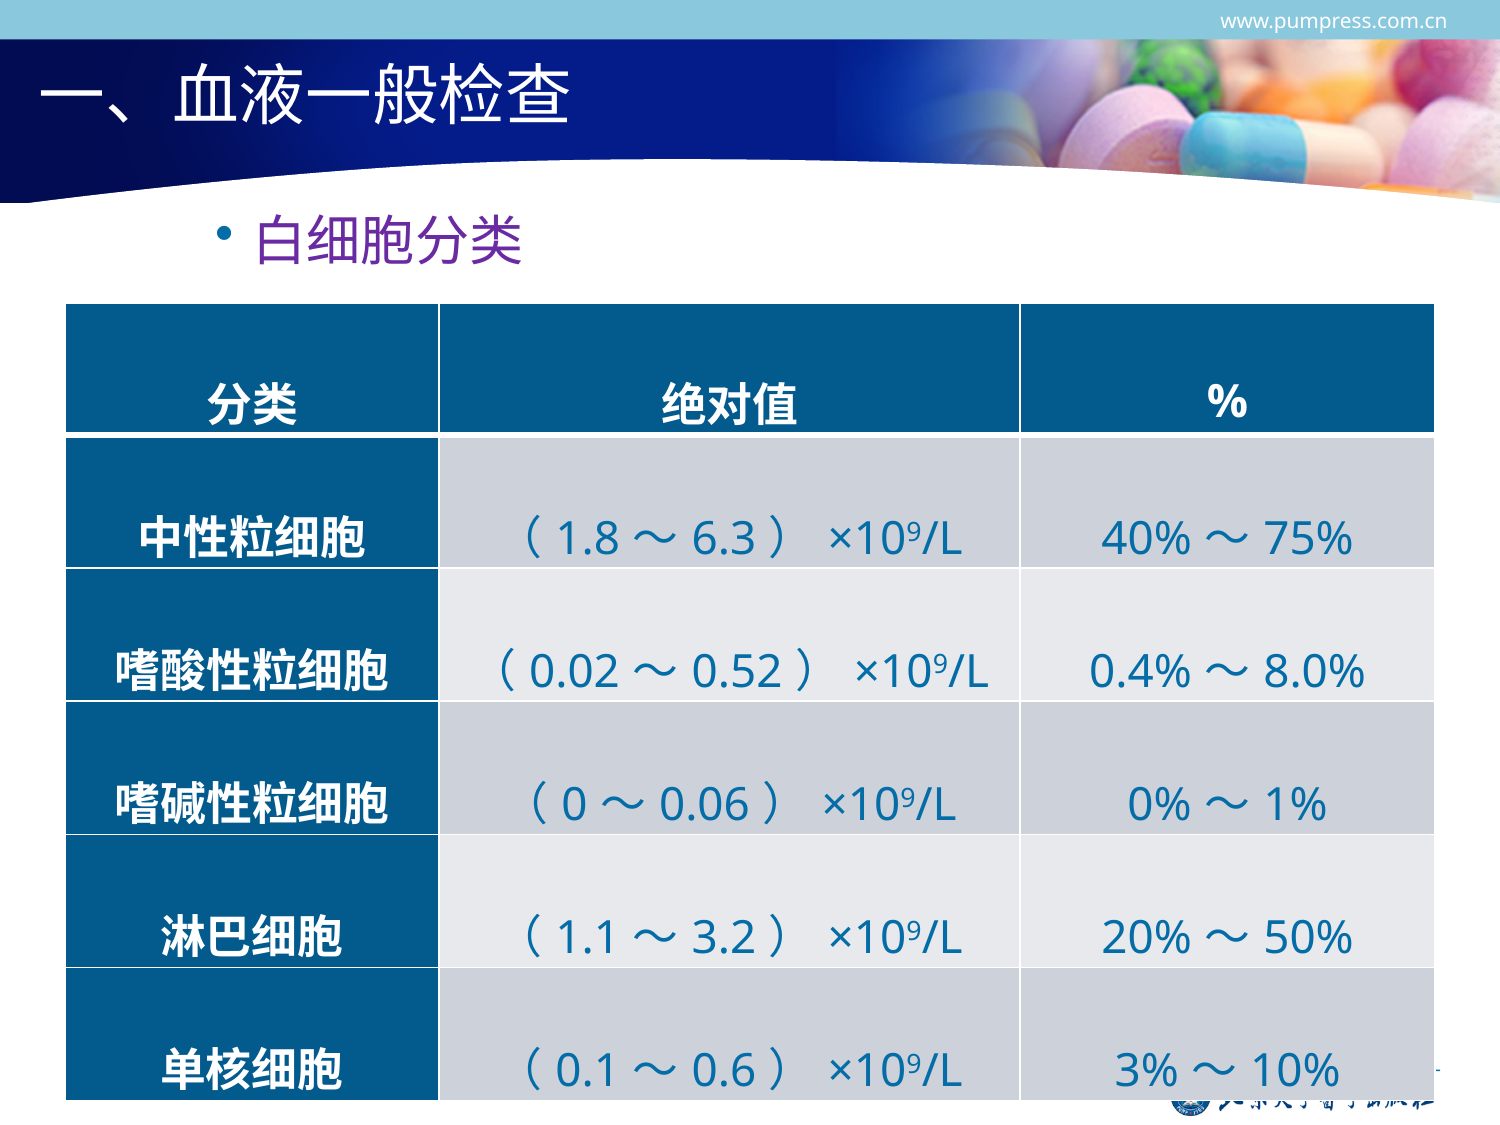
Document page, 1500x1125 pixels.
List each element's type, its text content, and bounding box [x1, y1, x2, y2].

table_header 绝对值 [440, 304, 1019, 432]
table_header 分类 [66, 304, 438, 432]
table_cell （0.02～0.52）×109/L [440, 569, 1019, 700]
table_cell 0%～1% [1021, 702, 1434, 834]
table_cell （0～0.06）×109/L [440, 702, 1019, 834]
table_cell 40%～75% [1021, 438, 1434, 567]
title 一、血液一般检查 [23, 46, 1349, 140]
table_cell 中性粒细胞 [66, 438, 438, 567]
table_cell 0.4%～8.0% [1021, 569, 1434, 700]
table_cell 3%～10% [1021, 968, 1434, 1100]
table_cell 嗜酸性粒细胞 [66, 569, 438, 700]
table_cell 20%～50% [1021, 835, 1434, 967]
table_cell 淋巴细胞 [66, 835, 438, 967]
table_header % [1021, 304, 1434, 432]
table_cell （1.8～6.3）×109/L [440, 438, 1019, 567]
table_cell 单核细胞 [66, 968, 438, 1100]
table_cell （1.1～3.2）×109/L [440, 835, 1019, 967]
table_cell 嗜碱性粒细胞 [66, 702, 438, 834]
list 白细胞分类 [49, 198, 1463, 1026]
slide_number www.pumpress.com.cn [1024, 0, 1463, 38]
picture [1170, 1101, 1436, 1118]
picture [1184, 1101, 1197, 1106]
picture [0, 40, 1500, 203]
table_cell （0.1～0.6）×109/L [440, 968, 1019, 1100]
